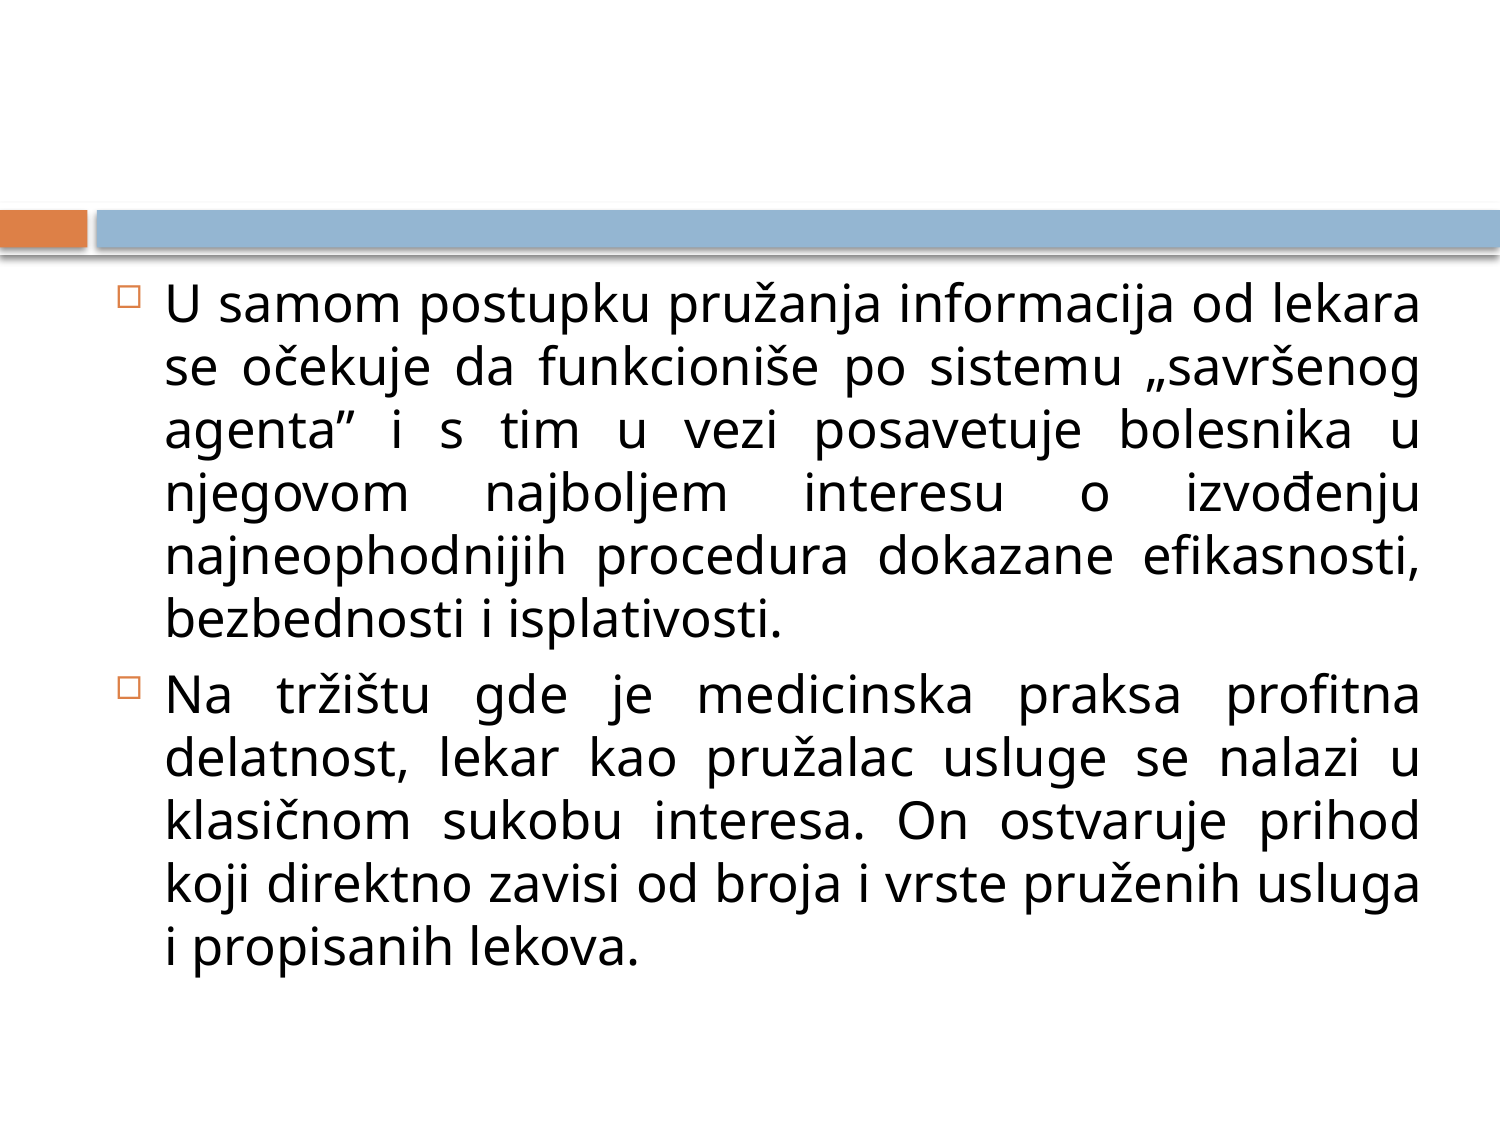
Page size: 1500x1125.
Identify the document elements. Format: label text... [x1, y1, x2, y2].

list U samom postupku pružanja informacija od lekara se očekuje da funkcioniše po sistemu „savršenog agenta” i s tim u vezi posavetuje bolesnika u njegovom najboljem interesu o izvođenju najneophodnijih procedura dokazane efikasnosti, bezbednosti i isplativosti. Na tržištu gde je medicinska praksa profitna delatnost, lekar kao pružalac usluge se nalazi u klasičnom sukobu interesa. On ostvaruje prihod koji direktno zavisi od broja i vrste pruženih usluga i propisanih lekova. [100, 262, 1438, 1000]
